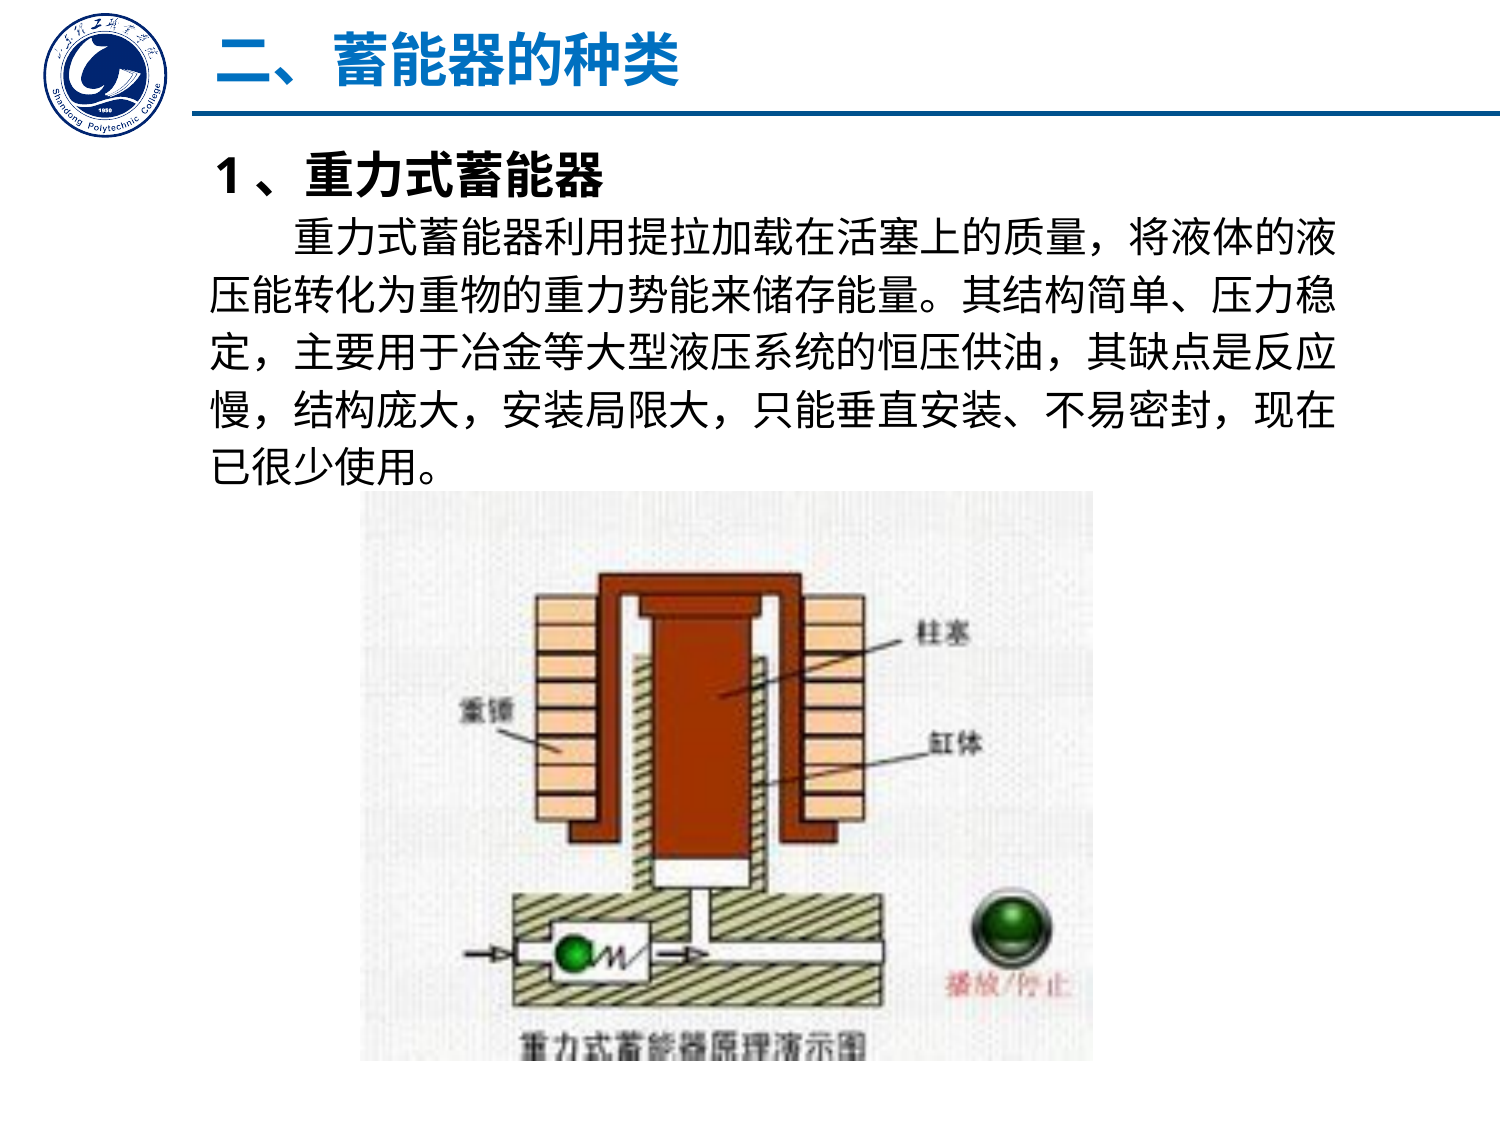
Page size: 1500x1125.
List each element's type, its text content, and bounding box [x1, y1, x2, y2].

text_box 1、重力式蓄能器 [199, 136, 1299, 196]
text_box 重力式蓄能器利用提拉加载在活塞上的质量，将液体的液压能转化为重物的重力势能来储存能量。其结构简单、压力稳定，主要用于冶金等大型液压系统的恒压供油，其缺点是反应慢，结构庞大，安装局限大，只能垂直安装、不易密封，现在已很少使用。 [194, 196, 1376, 499]
picture [359, 491, 1093, 1062]
text_box 二、蓄能器的种类 [199, 16, 1477, 102]
picture [43, 7, 174, 138]
